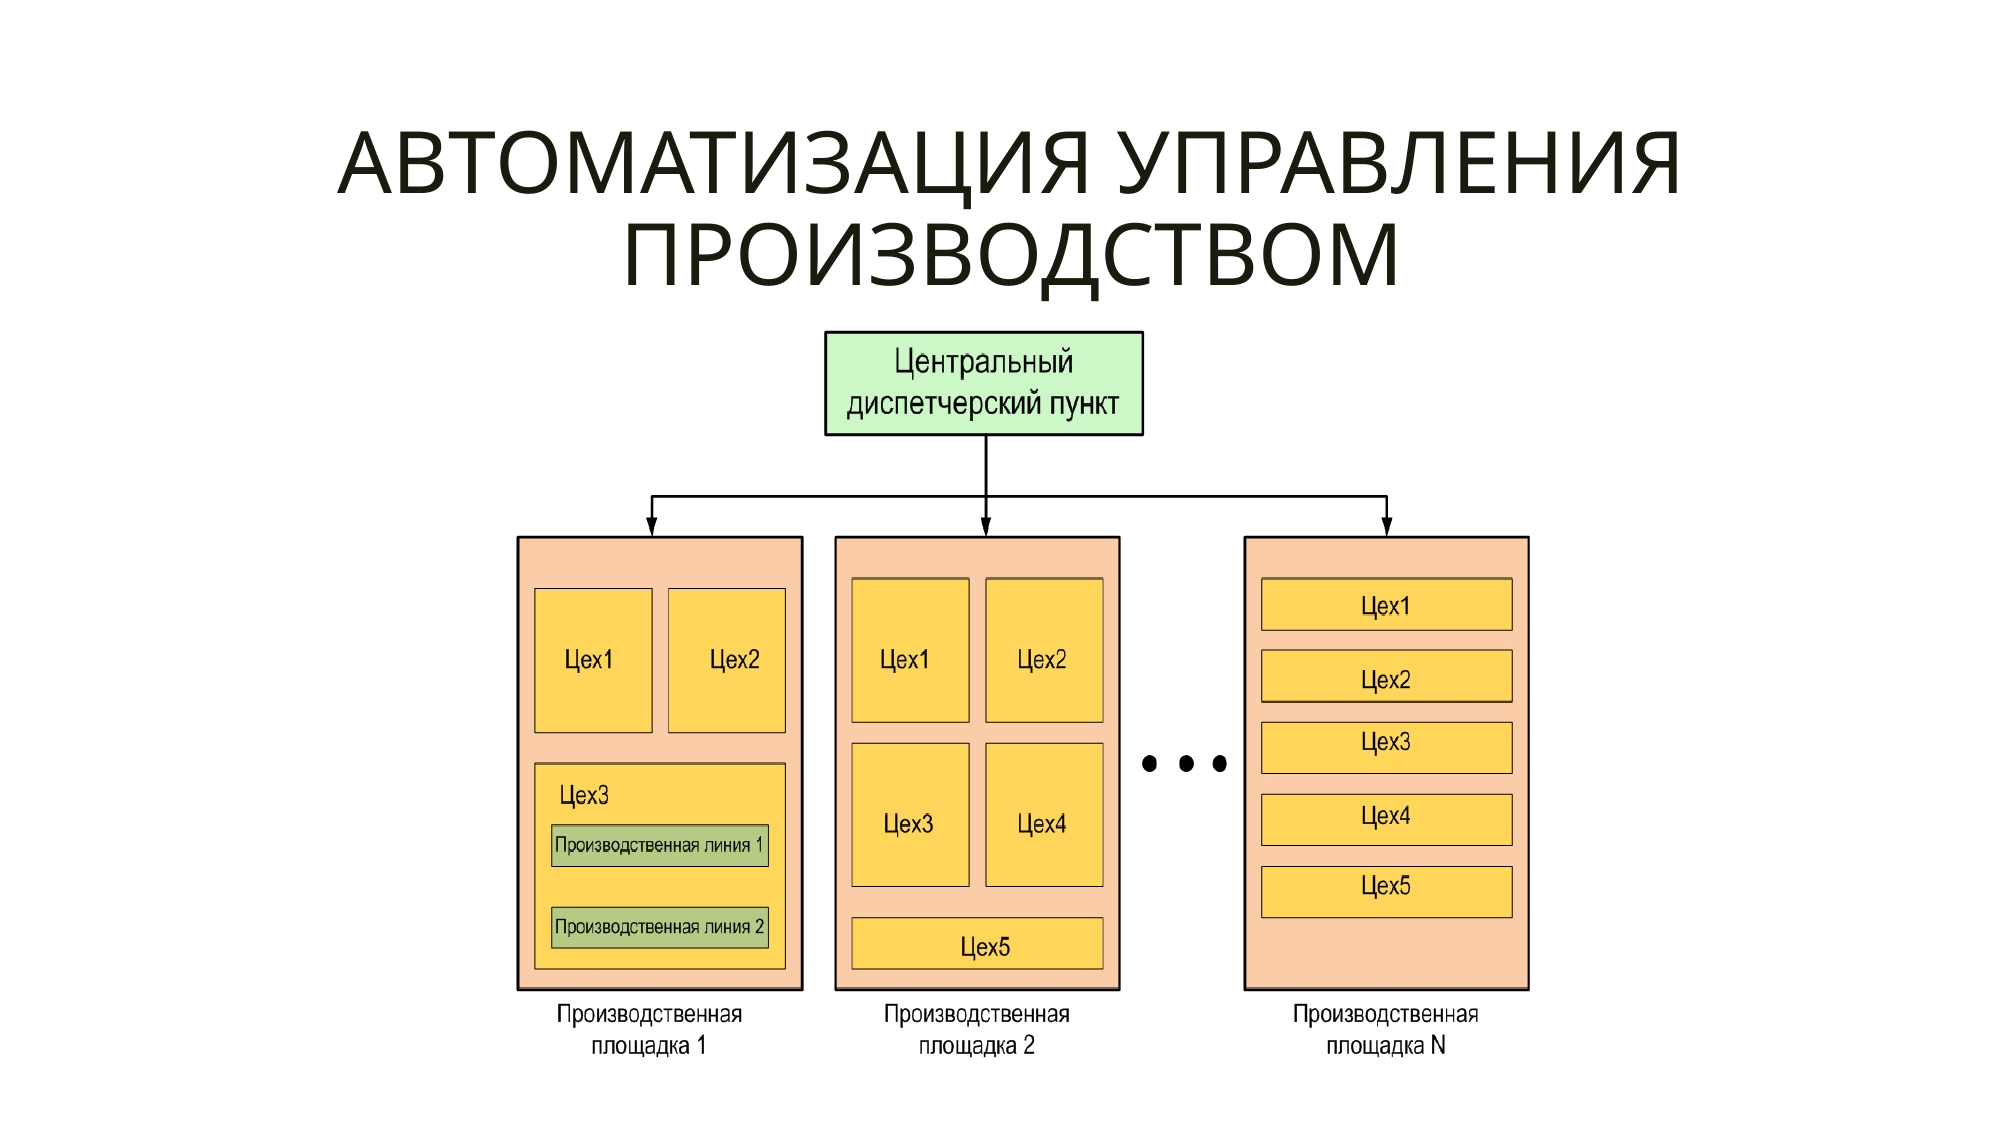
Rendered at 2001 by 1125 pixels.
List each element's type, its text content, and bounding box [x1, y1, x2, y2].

title АВТОМАТИЗАЦИЯ УПРАВЛЕНИЯ ПРОИЗВОДСТВОМ [225, 112, 1800, 313]
picture [516, 330, 1530, 1063]
